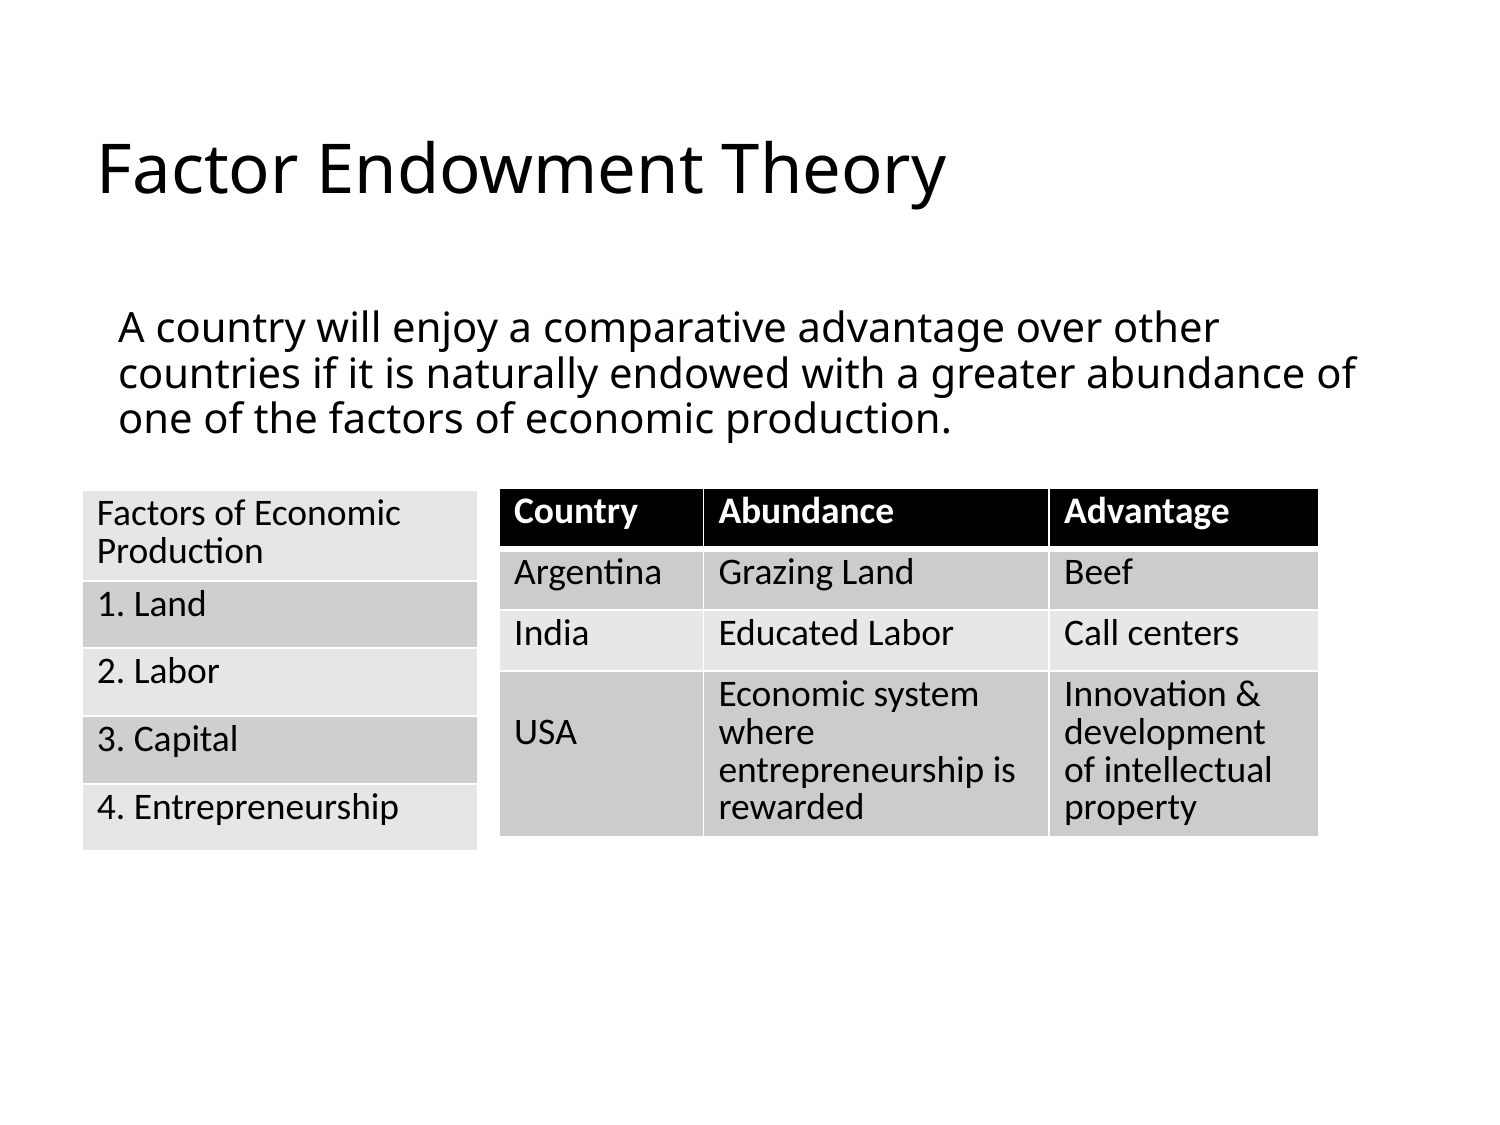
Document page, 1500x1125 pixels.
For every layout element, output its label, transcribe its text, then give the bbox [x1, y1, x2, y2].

table_cell USA [500, 672, 703, 836]
list A country will enjoy a comparative advantage over other countries if it is naturally endowed with a greater abundance of one of the factors of economic production. [103, 299, 1397, 1014]
table_cell Beef [1050, 552, 1318, 609]
table_header Advantage [1050, 489, 1318, 546]
table_cell Innovation & development of intellectual property [1050, 672, 1318, 836]
table_cell 4. Entrepreneurship [83, 785, 477, 850]
table_header Country [500, 489, 703, 546]
table_cell India [500, 611, 703, 670]
table_cell Economic system where entrepreneurship is rewarded [704, 672, 1048, 836]
table_cell 1. Land [83, 582, 477, 647]
table_cell 2. Labor [83, 649, 477, 715]
table_cell Argentina [500, 552, 703, 609]
title Factor Endowment Theory [81, 79, 1442, 263]
table_header Abundance [704, 489, 1048, 546]
table_header Factors of Economic Production [83, 491, 477, 580]
table_cell 3. Capital [83, 717, 477, 783]
table_cell Grazing Land [704, 552, 1048, 609]
table_cell Call centers [1050, 611, 1318, 670]
table_cell Educated Labor [704, 611, 1048, 670]
